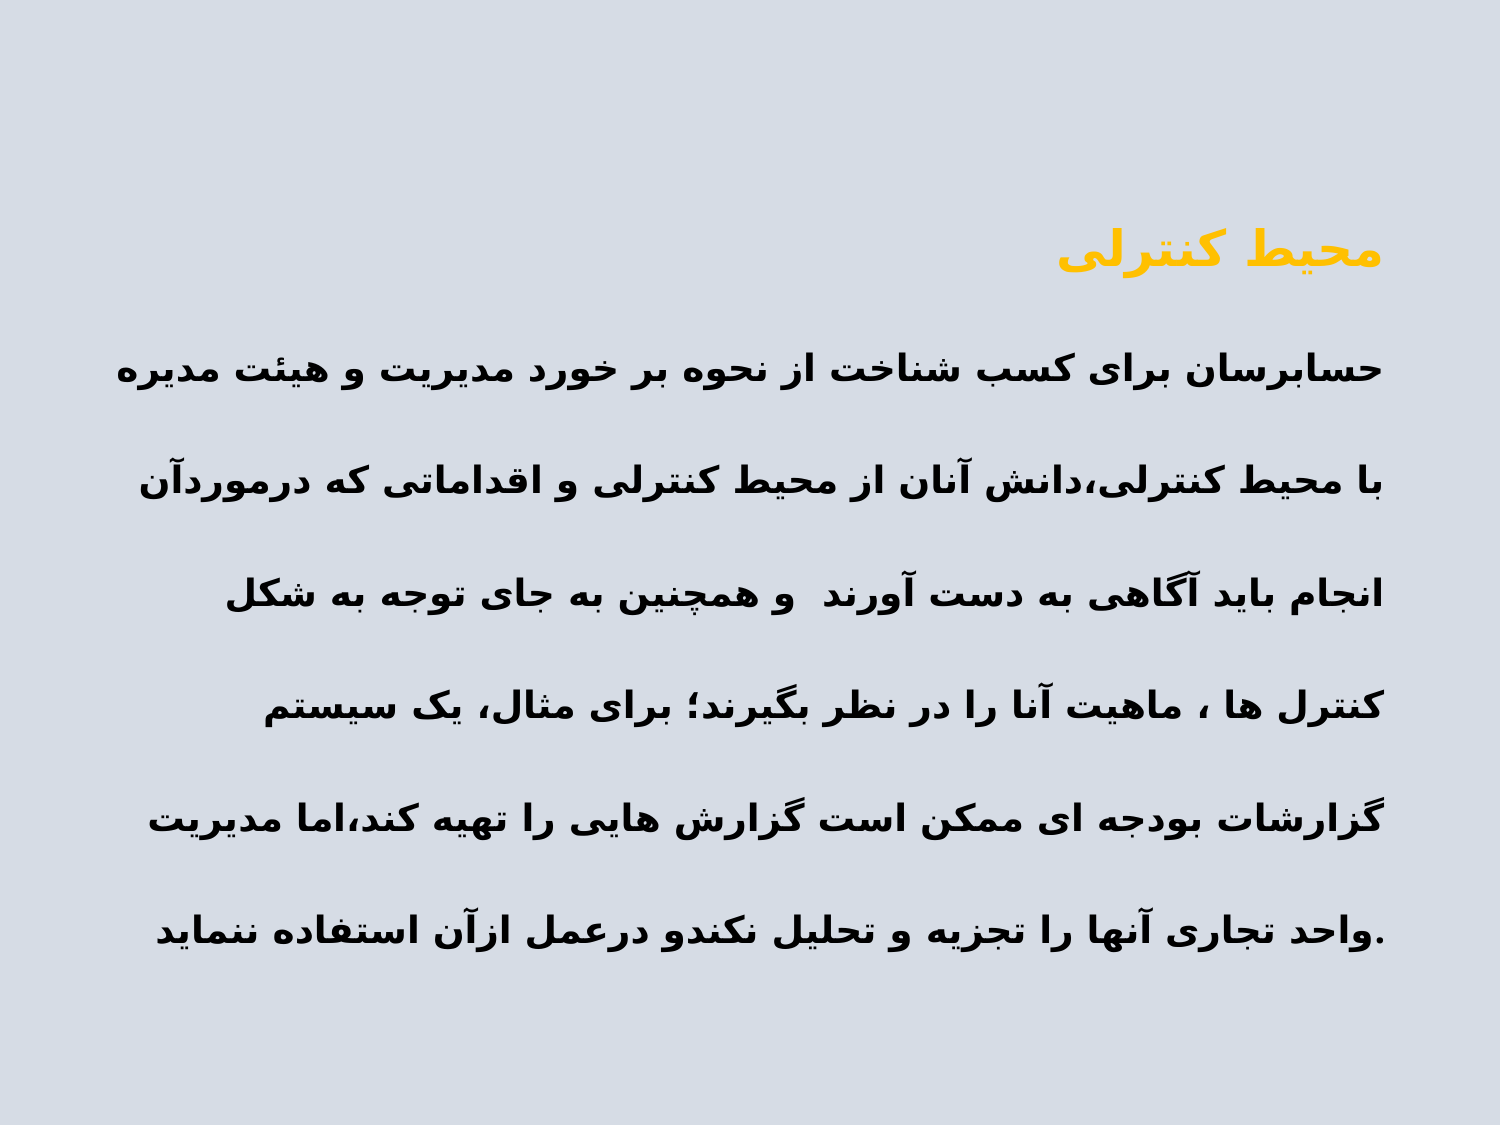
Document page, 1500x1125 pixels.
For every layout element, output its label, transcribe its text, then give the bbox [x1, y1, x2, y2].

title محیط کنترلی حسابرسان برای کسب شناخت از نحوه بر خورد مدیریت و هیئت مدیره با محیط کنترلی،دانش آنان از محیط کنترلی و اقداماتی که درموردآن انجام باید آگاهی به دست آورند و همچنین به جای توجه به شکل کنترل ها ، ماهیت آنا را در نظر بگیرند؛ برای مثال، یک سیستم گزارشات بودجه ای ممکن است گزارش هایی را تهیه کند،اما مدیریت واحد تجاری آنها را تجزیه و تحلیل نکندو درعمل ازآن استفاده ننماید. [100, 196, 1401, 882]
